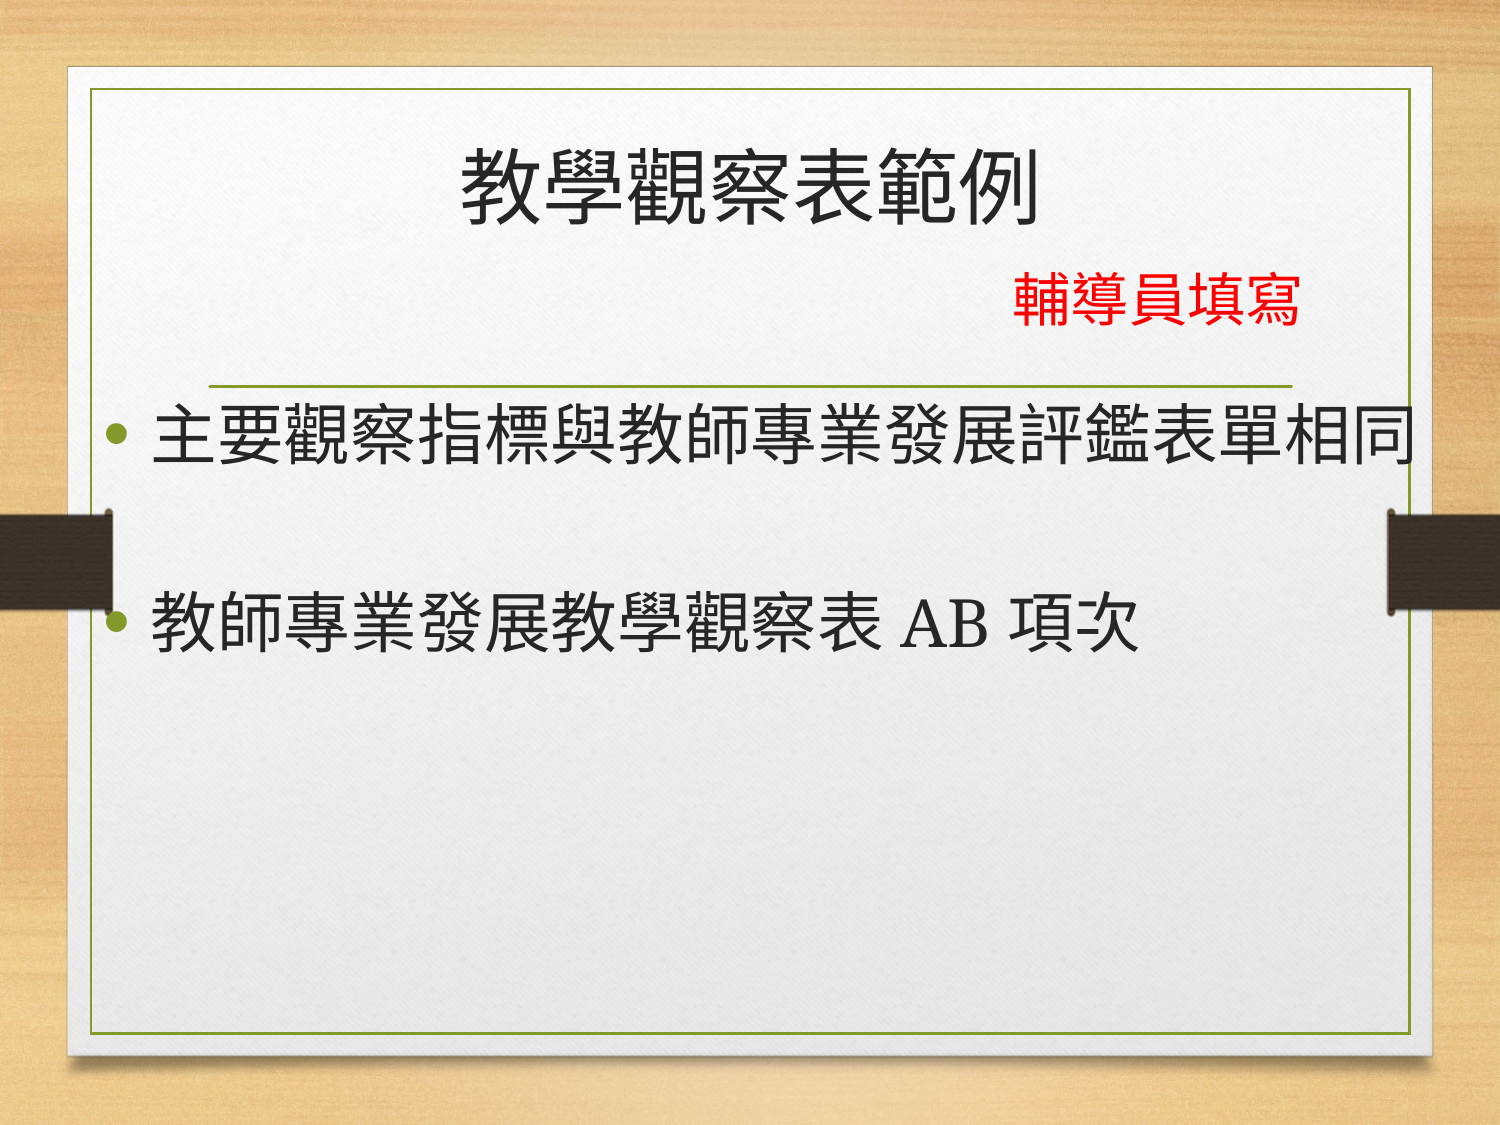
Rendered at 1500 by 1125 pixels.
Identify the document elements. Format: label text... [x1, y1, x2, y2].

title 教學觀察表範例 [193, 78, 1309, 293]
text_box 輔導員填寫 [998, 255, 1365, 341]
picture [0, 0, 1500, 1125]
list 主要觀察指標與教師專業發展評鑑表單相同 教師專業發展教學觀察表AB項次 [88, 385, 1439, 1038]
